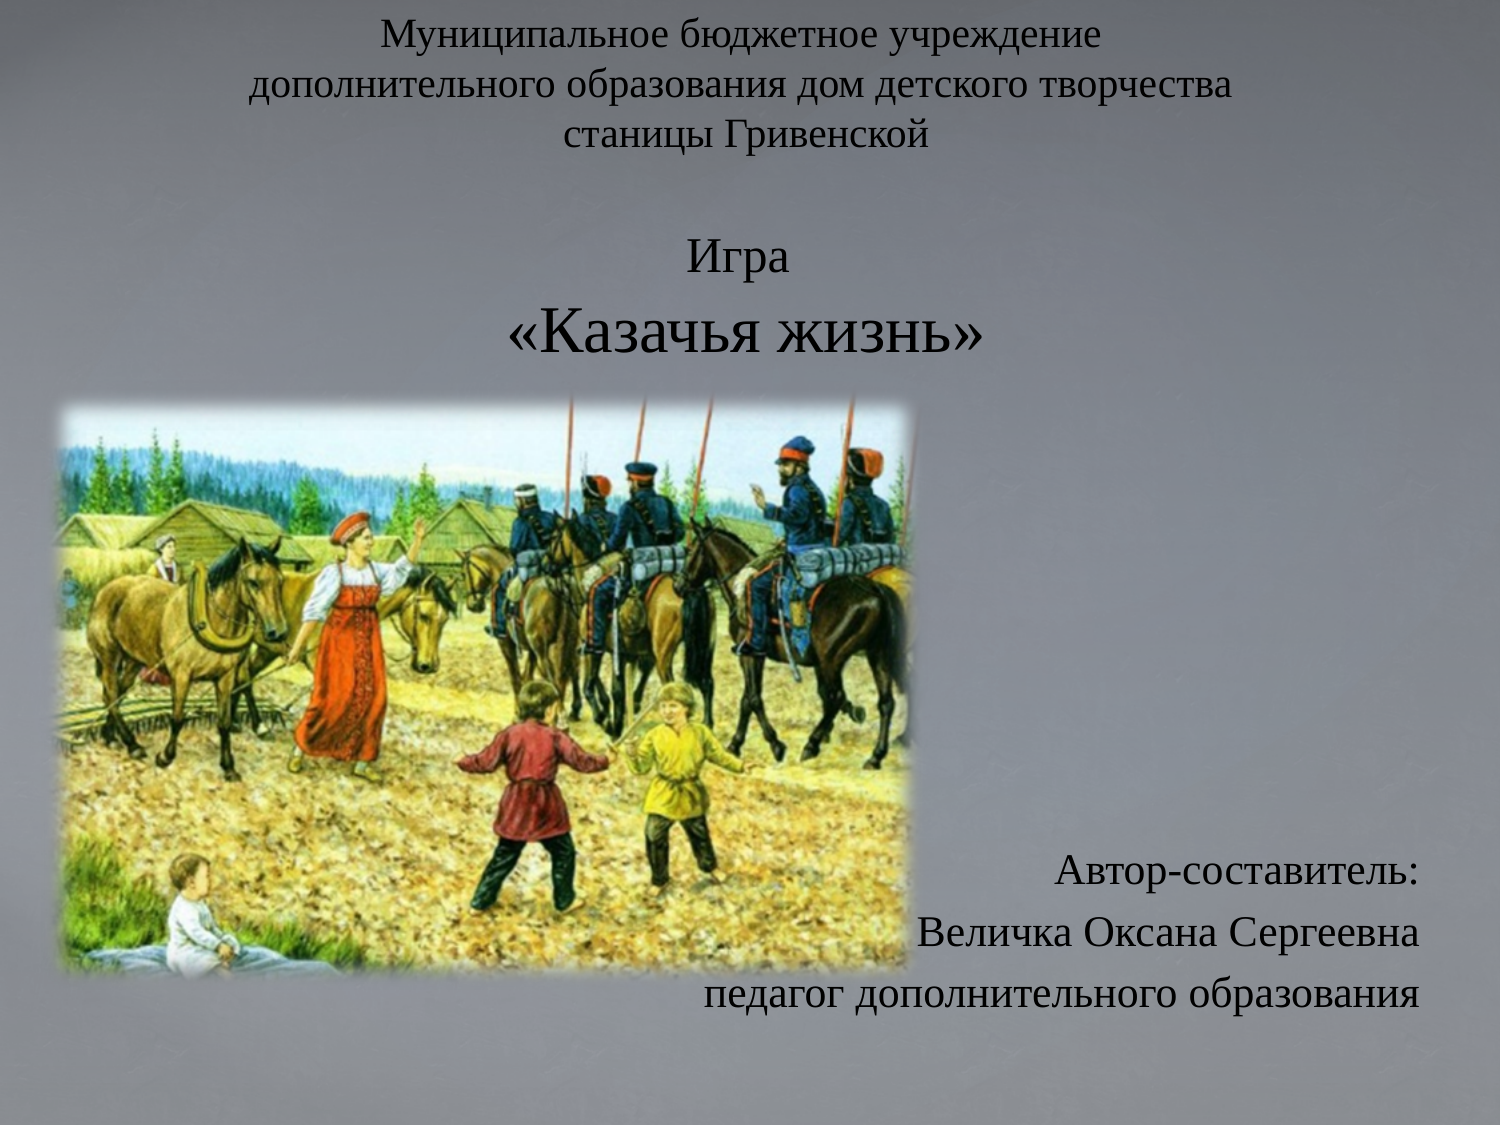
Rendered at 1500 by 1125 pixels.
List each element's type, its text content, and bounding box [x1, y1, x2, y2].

picture [40, 384, 928, 990]
title Муниципальное бюджетное учреждение дополнительного образования дом детского творчества станицы Гривенской Игра «Казачья жизнь» [127, 54, 1365, 374]
subtitle Автор-составитель: Величка Оксана Сергеевна педагог дополнительного образования [572, 798, 1436, 1059]
